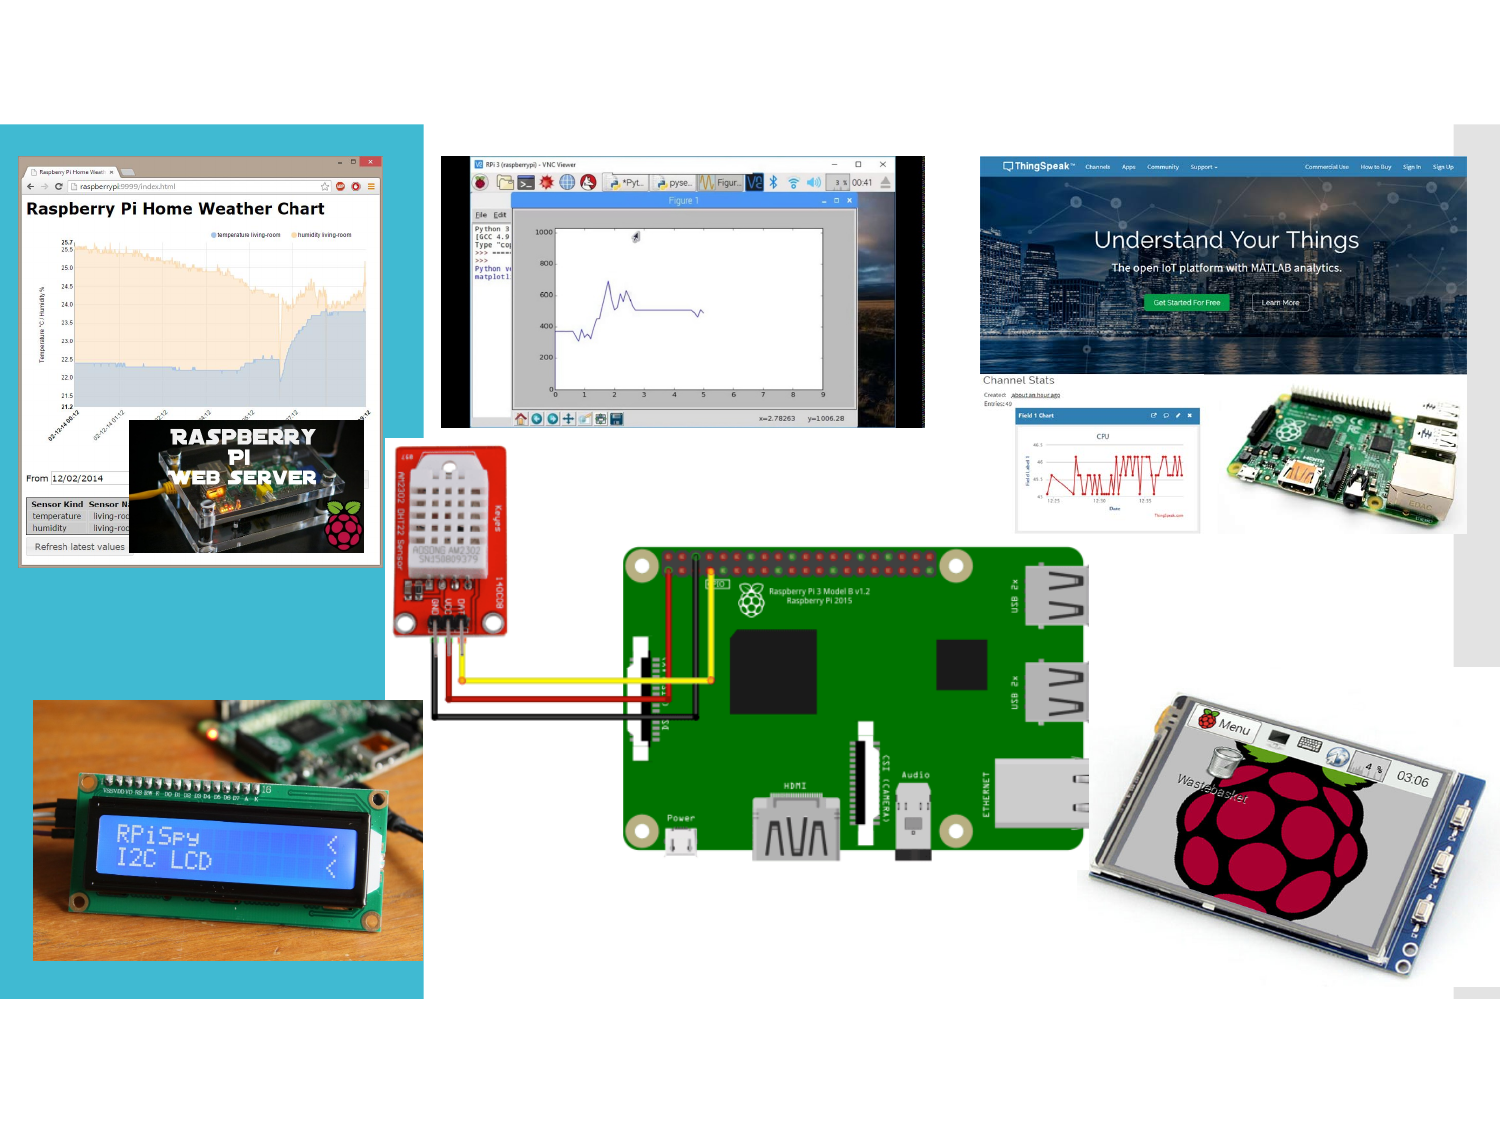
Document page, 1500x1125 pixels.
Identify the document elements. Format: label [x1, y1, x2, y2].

picture [18, 156, 384, 569]
picture [33, 156, 1500, 987]
picture [441, 156, 925, 429]
